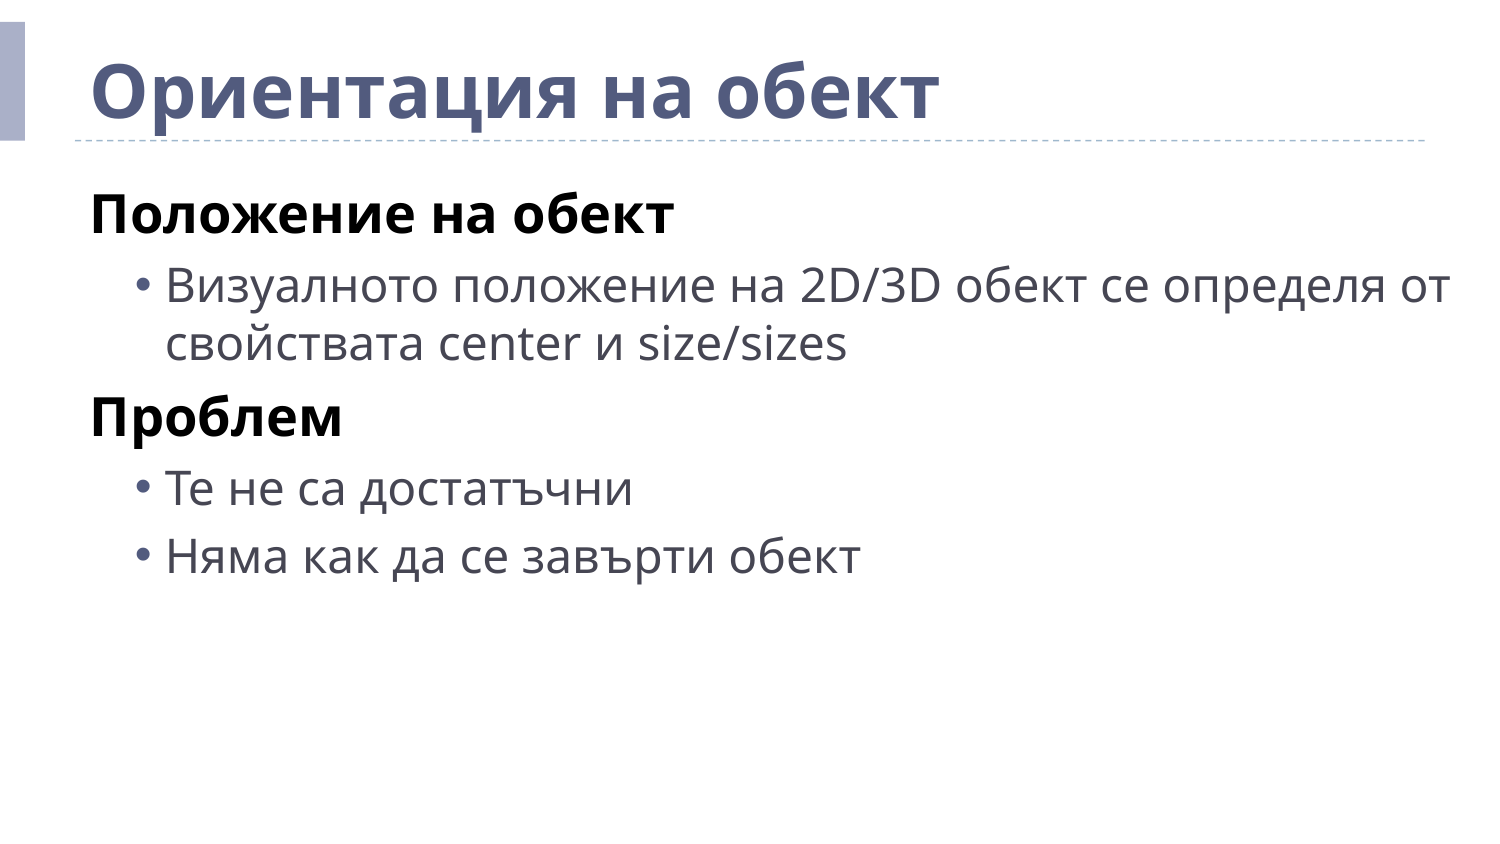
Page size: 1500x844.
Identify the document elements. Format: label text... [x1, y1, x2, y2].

title Ориентация на обект [75, 18, 1475, 141]
list Положение на обект Визуалното положение на 2D/3D обект се определя от свойствата center и size/sizes Проблем Те не са достатъчни Няма как да се завърти обект [75, 171, 1475, 835]
